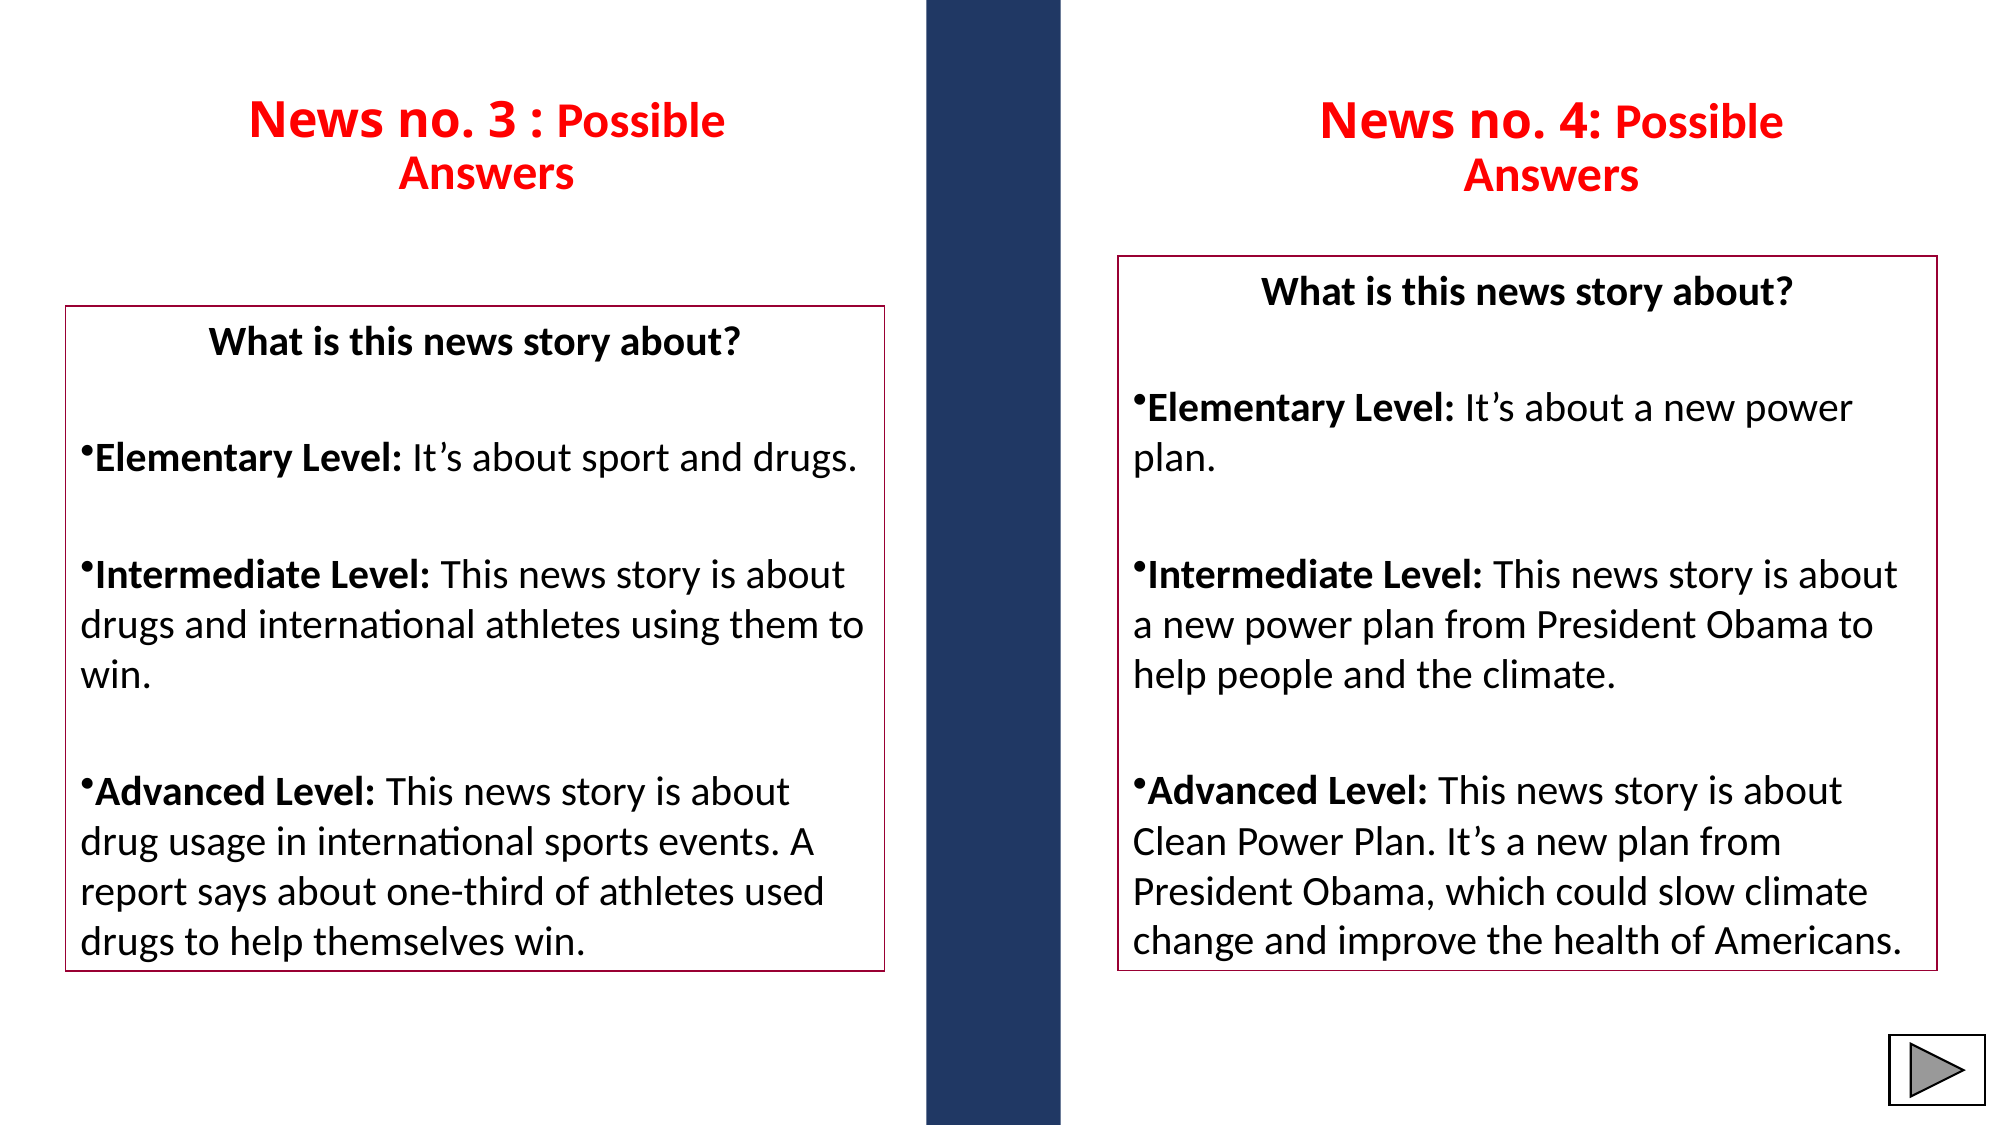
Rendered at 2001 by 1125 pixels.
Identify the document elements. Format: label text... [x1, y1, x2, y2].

table_header News no. 4: Possible Answers [1214, 78, 1889, 255]
text_box [1888, 1034, 1986, 1106]
text_box What is this news story about? Elementary Level: It’s about a new power plan. Intermediate Level: This news story is about a new power plan from President Obama to help people and the climate. Advanced Level: This news story is about Clean Power Plan. It’s a new plan from President Obama, which could slow climate change and improve the health of Americans. [1118, 255, 1938, 971]
table_header News no. 3 : Possible Answers [149, 76, 825, 278]
text_box [925, 0, 1062, 1125]
text_box What is this news story about? Elementary Level: It’s about sport and drugs. Intermediate Level: This news story is about drugs and international athletes using them to win. Advanced Level: This news story is about drug usage in international sports events. A report says about one-third of athletes used drugs to help themselves win. [65, 306, 885, 971]
